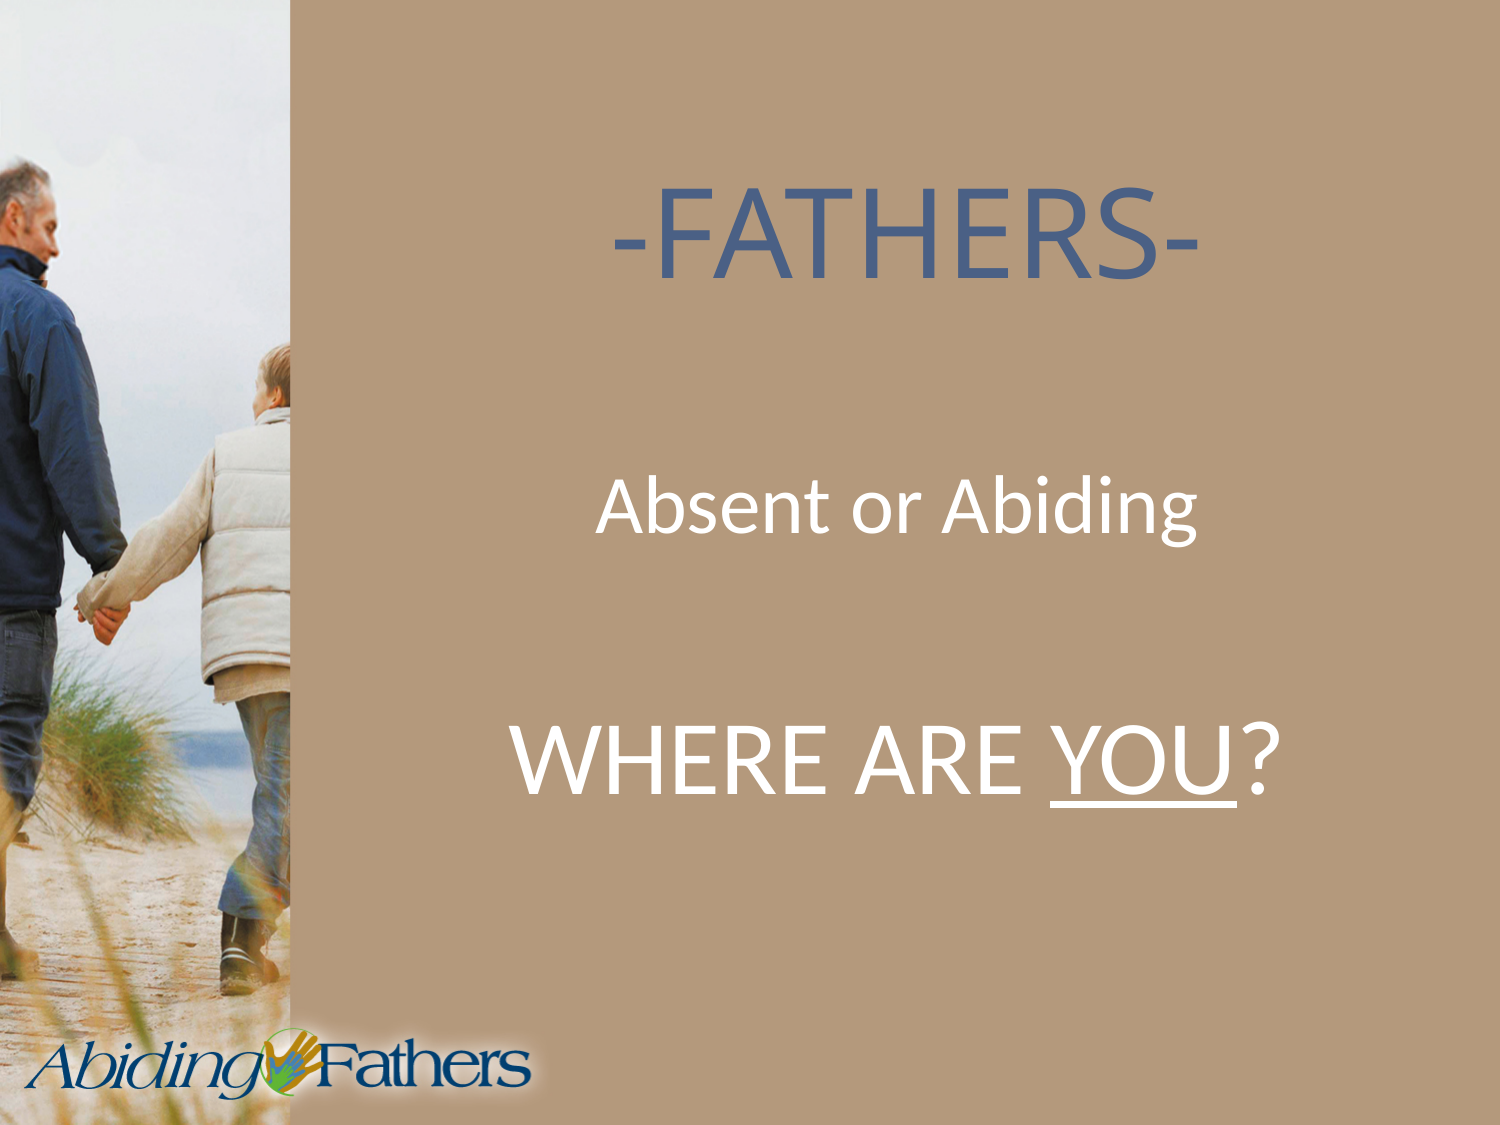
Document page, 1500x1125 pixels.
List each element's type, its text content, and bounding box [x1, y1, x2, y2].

title -FATHERS- [252, 108, 1500, 350]
picture [0, 0, 1500, 1125]
subtitle Absent or Abiding WHERE ARE YOU? [371, 442, 1423, 731]
